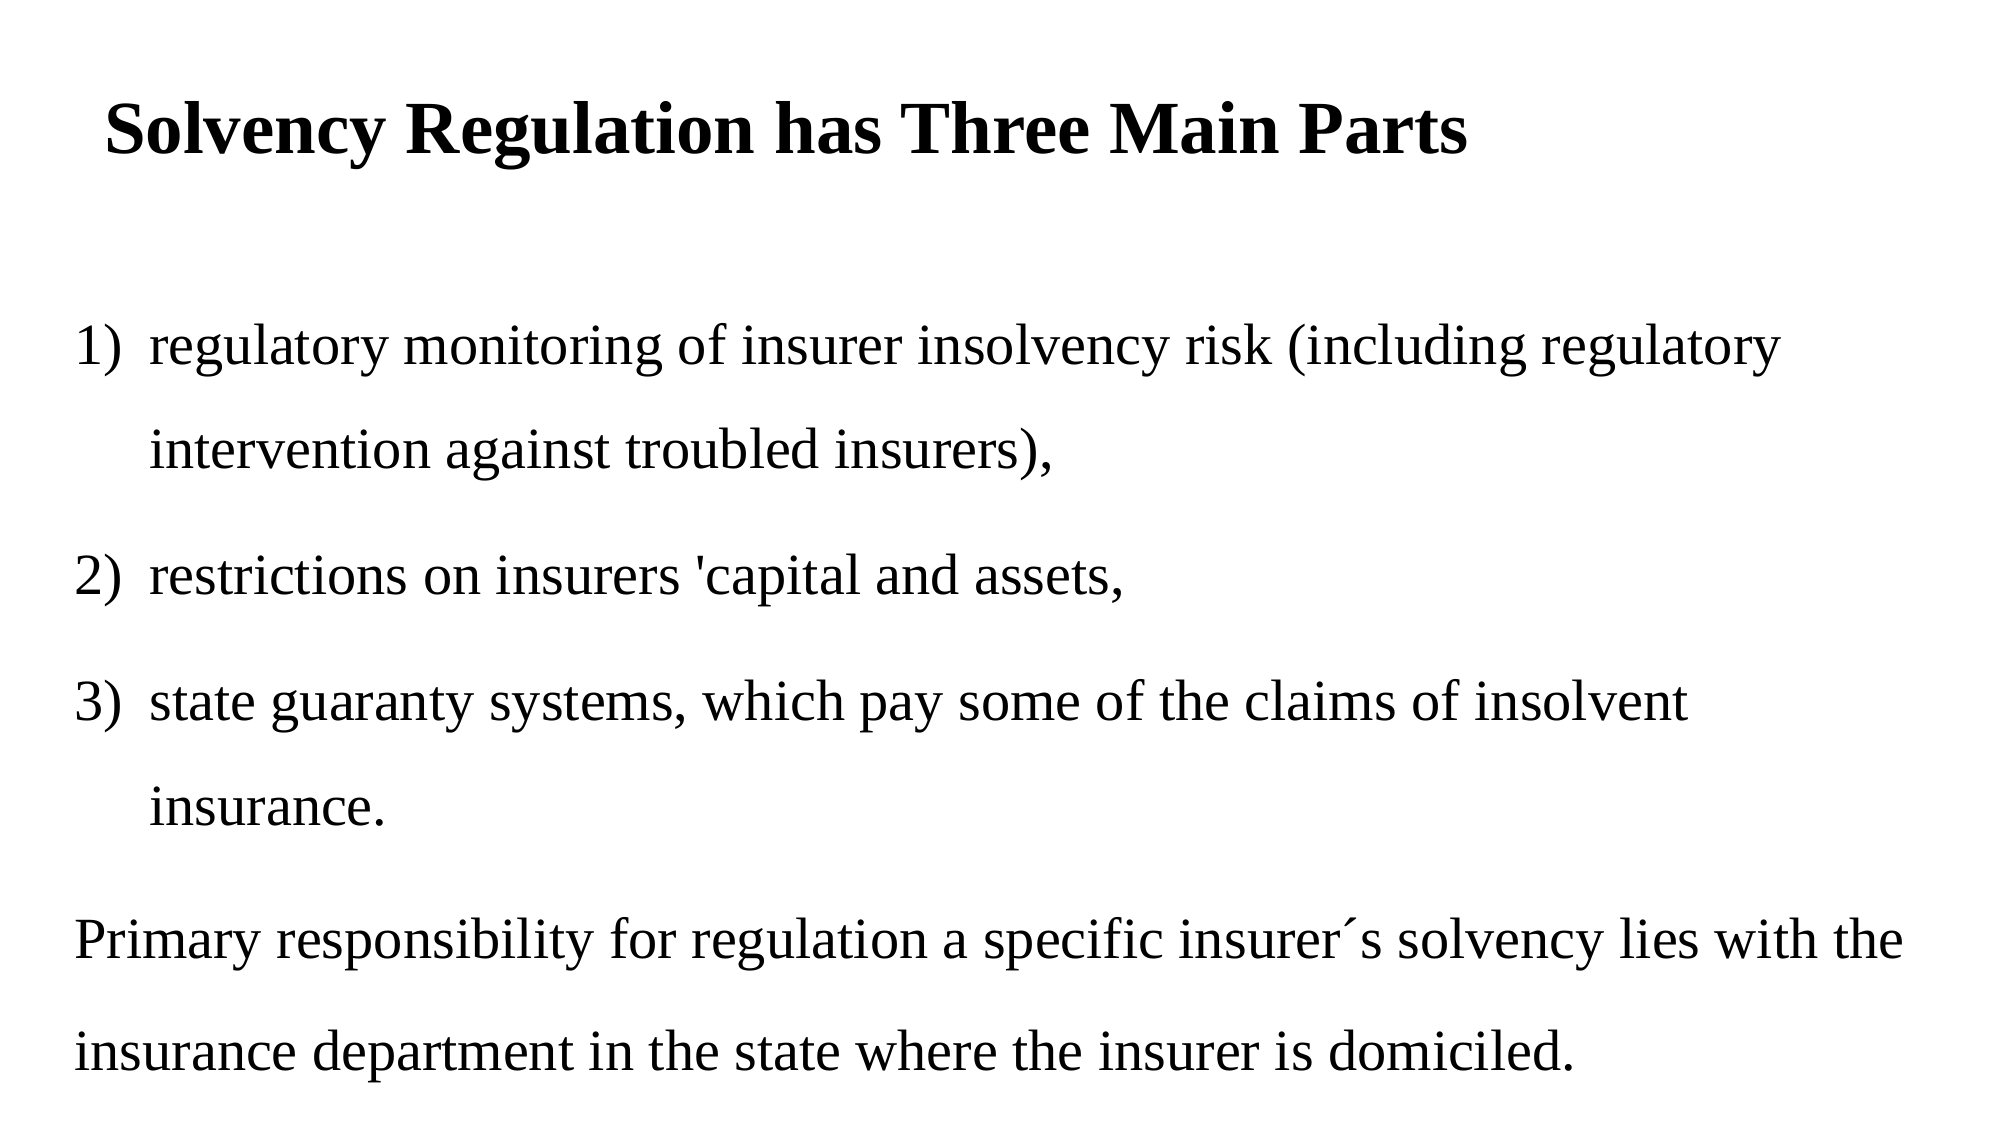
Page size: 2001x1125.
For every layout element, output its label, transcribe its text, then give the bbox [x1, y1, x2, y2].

title Solvency Regulation has Three Main Parts [89, 72, 1500, 186]
list regulatory monitoring of insurer insolvency risk (including regulatory intervention against troubled insurers), restrictions on insurers 'capital and assets, state guaranty systems, which pay some of the claims of insolvent insurance. Primary responsibility for regulation a specific insurer´s solvency lies with the insurance department in the state where the insurer is domiciled. [59, 263, 1928, 1016]
